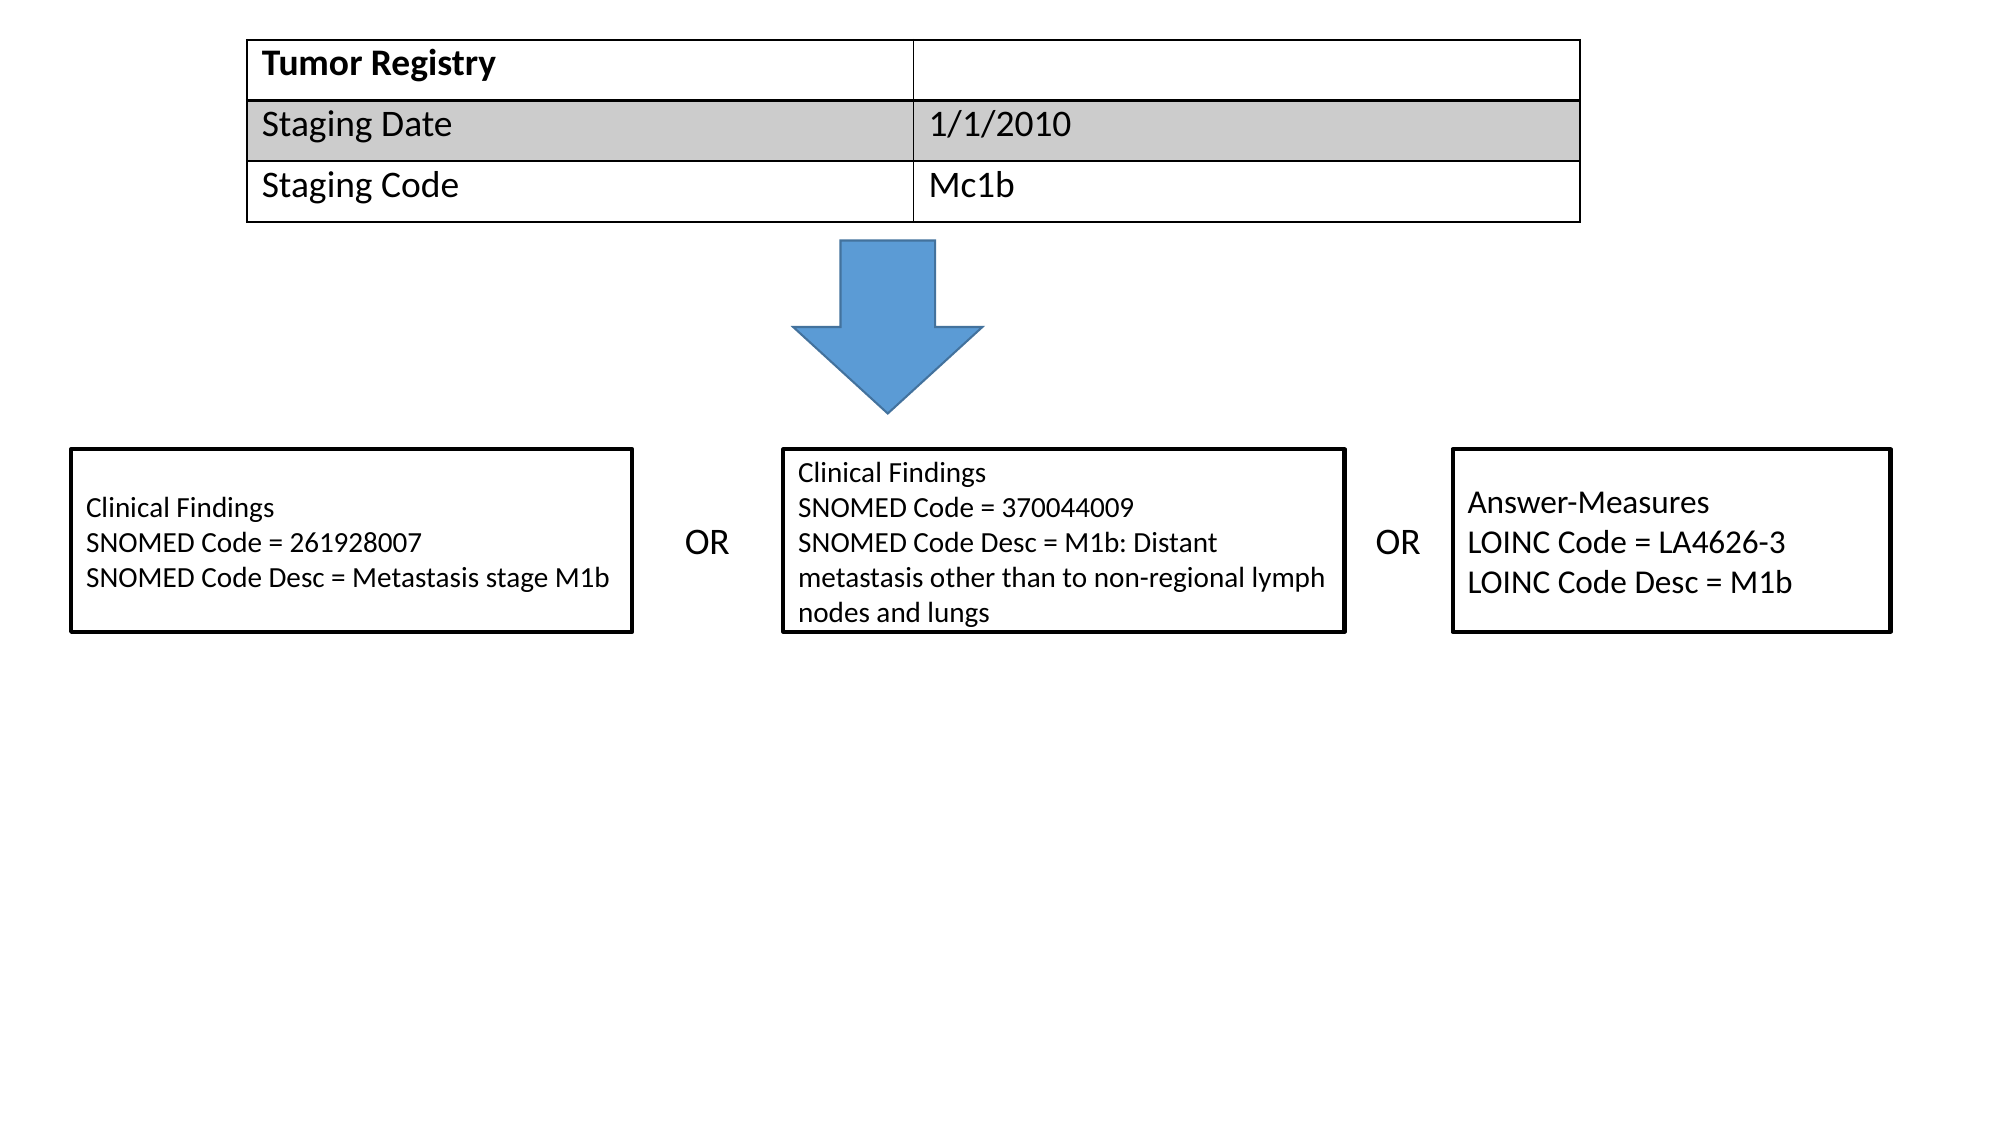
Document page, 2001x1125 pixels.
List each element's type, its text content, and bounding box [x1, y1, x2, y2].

table_cell Staging Code [248, 162, 913, 221]
table_cell Staging Date [248, 102, 913, 160]
text_box Clinical Findings SNOMED Code = 370044009 SNOMED Code Desc = M1b: Distant metastasis other than to non-regional lymph nodes and lungs [783, 449, 1345, 632]
text_box OR [1360, 510, 1437, 570]
table_header Tumor Registry [248, 41, 913, 99]
text_box Clinical Findings SNOMED Code = 261928007 SNOMED Code Desc = Metastasis stage M1b [71, 449, 633, 632]
table_cell Mc1b [914, 162, 1579, 221]
text_box [790, 239, 986, 415]
text_box OR [670, 510, 746, 570]
text_box Answer-Measures LOINC Code = LA4626-3 LOINC Code Desc = M1b [1452, 449, 1891, 632]
table_cell 1/1/2010 [914, 102, 1579, 160]
table_header [914, 41, 1579, 99]
